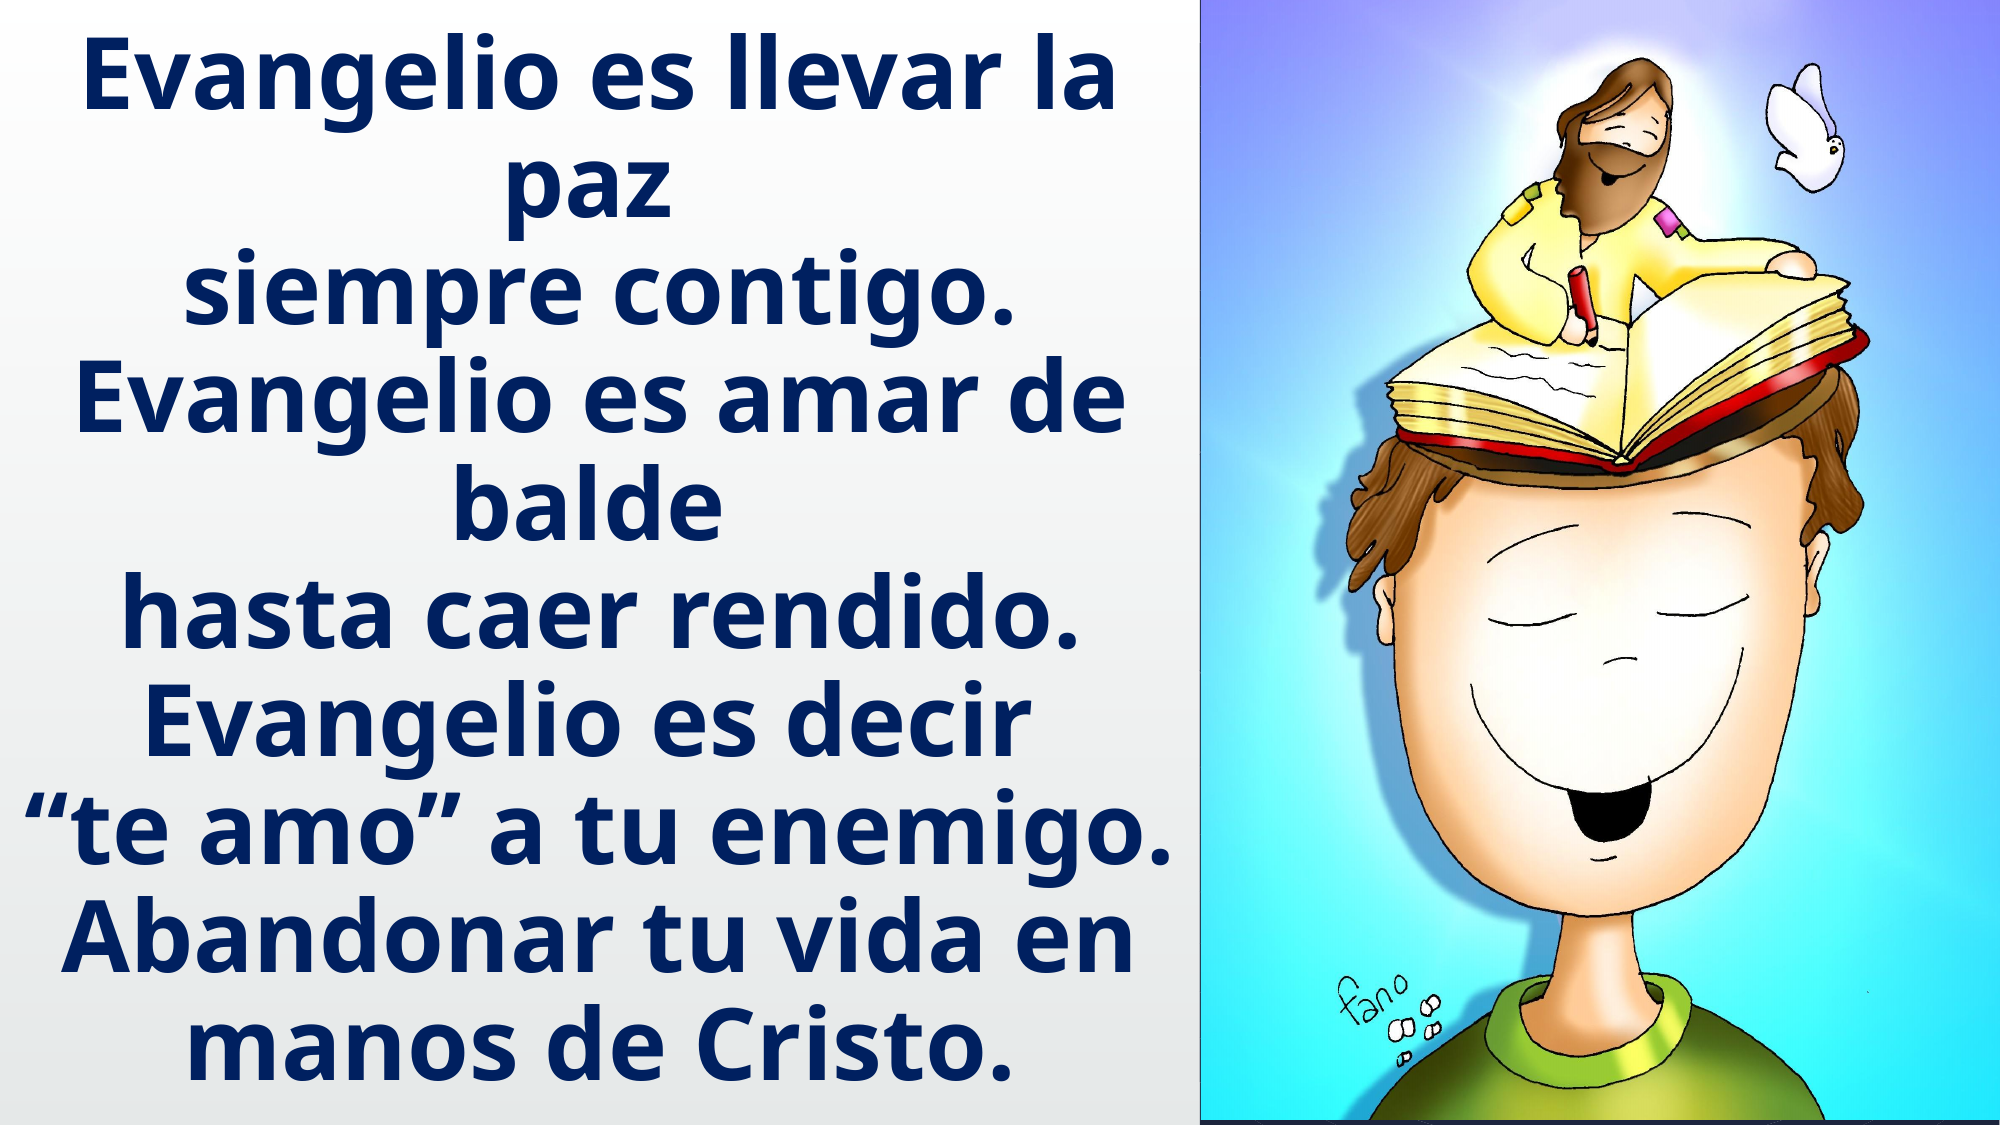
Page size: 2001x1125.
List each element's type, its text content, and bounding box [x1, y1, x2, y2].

title Evangelio es llevar la paz siempre contigo. Evangelio es amar de balde hasta caer rendido. Evangelio es decir “te amo” a tu enemigo. Abandonar tu vida en manos de Cristo. [0, 0, 1201, 1125]
picture [1200, 0, 2000, 1120]
